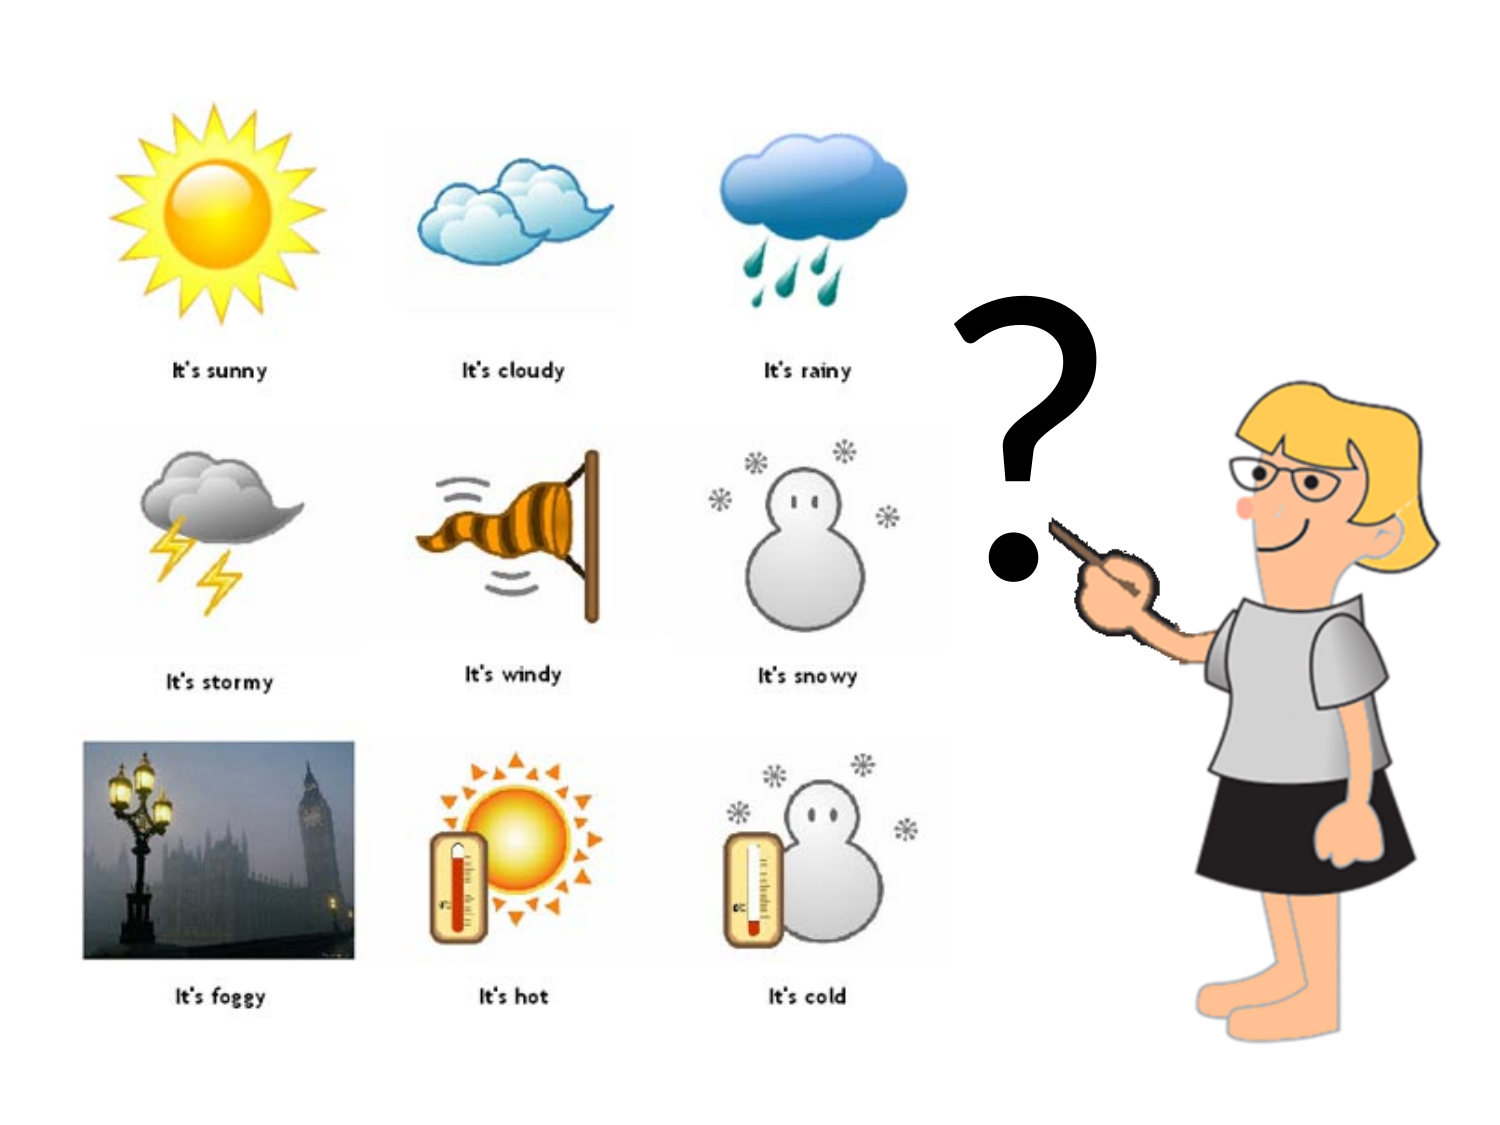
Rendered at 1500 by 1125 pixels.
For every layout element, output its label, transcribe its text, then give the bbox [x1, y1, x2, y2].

text_box ? [950, 157, 1137, 671]
picture [1039, 345, 1466, 1071]
picture [79, 99, 950, 1018]
